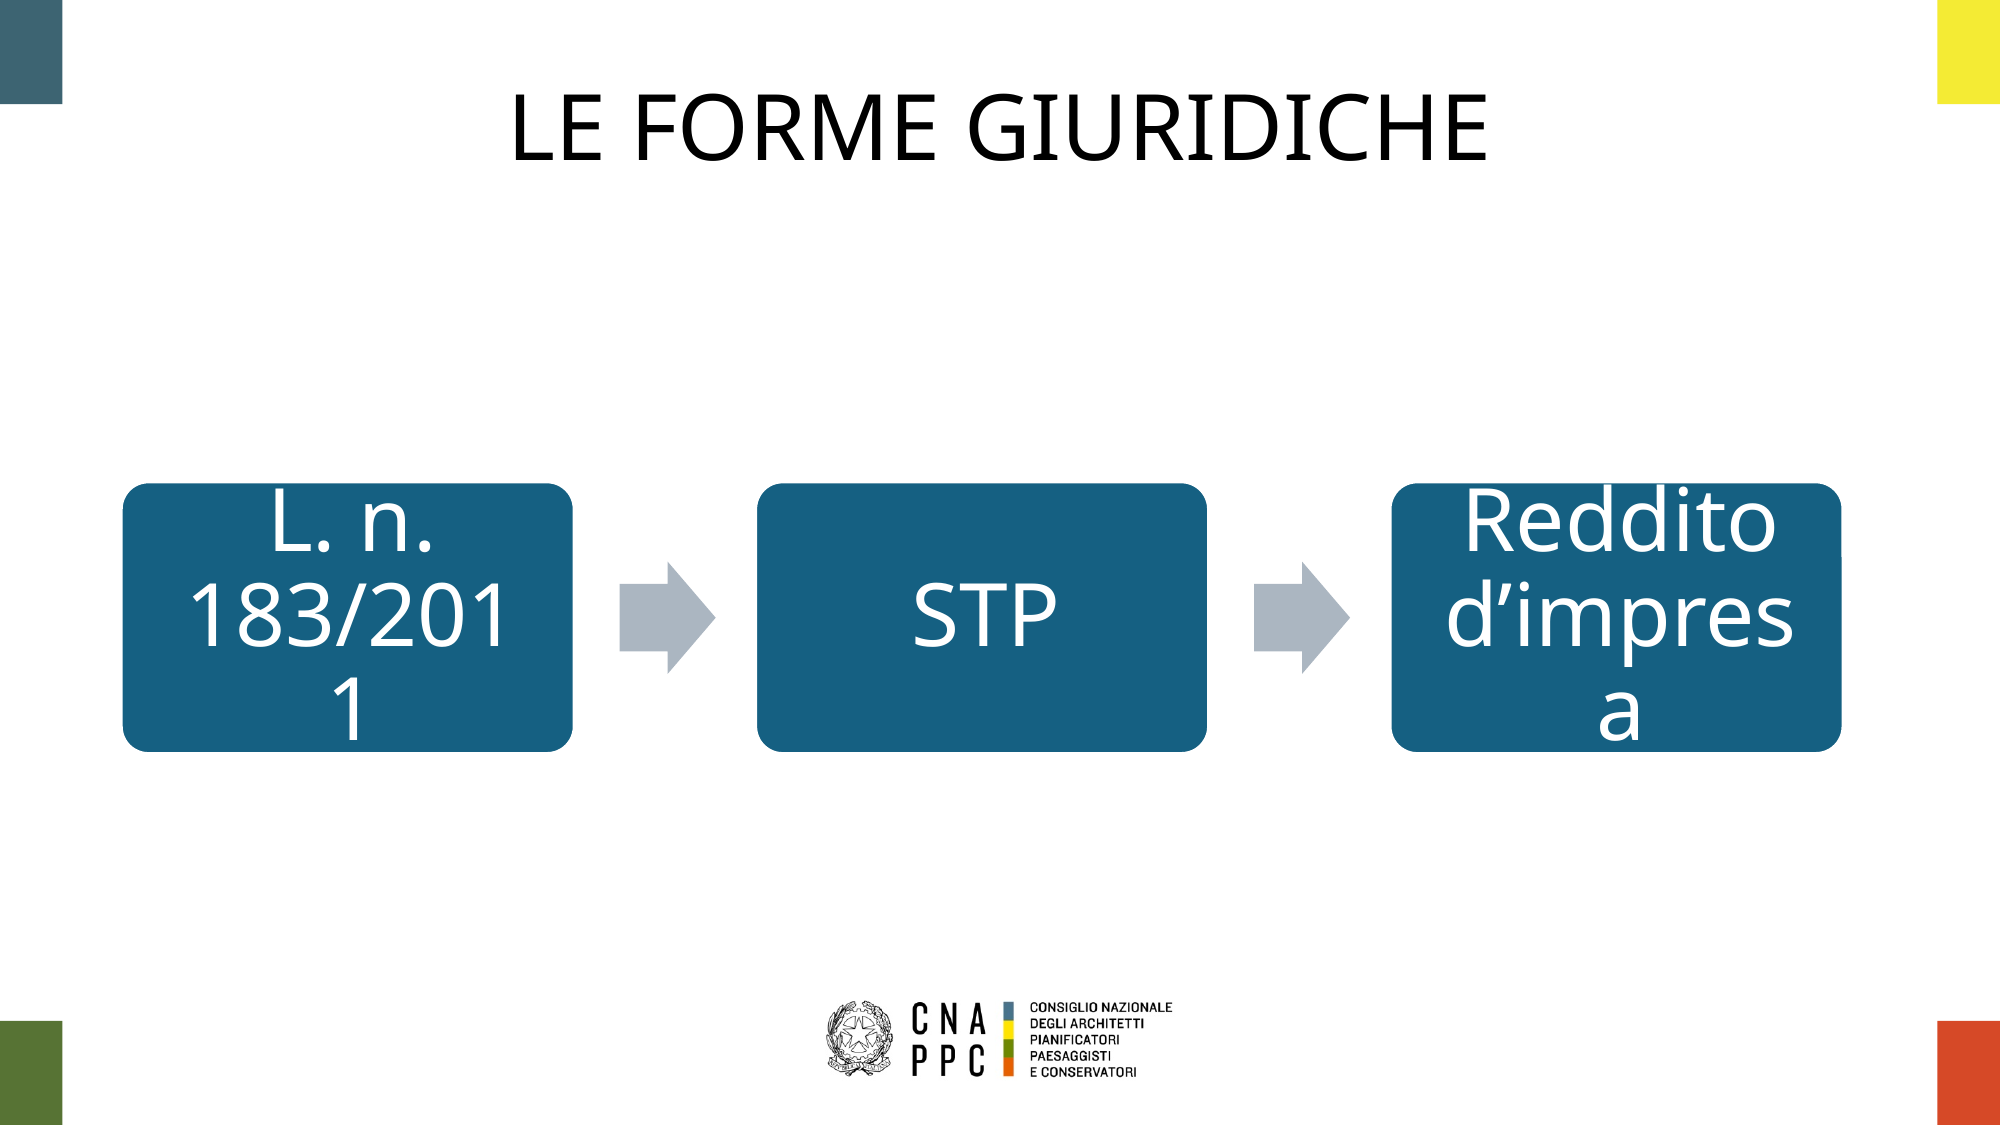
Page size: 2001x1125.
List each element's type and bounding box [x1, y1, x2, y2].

text_box [0, 0, 2000, 1125]
